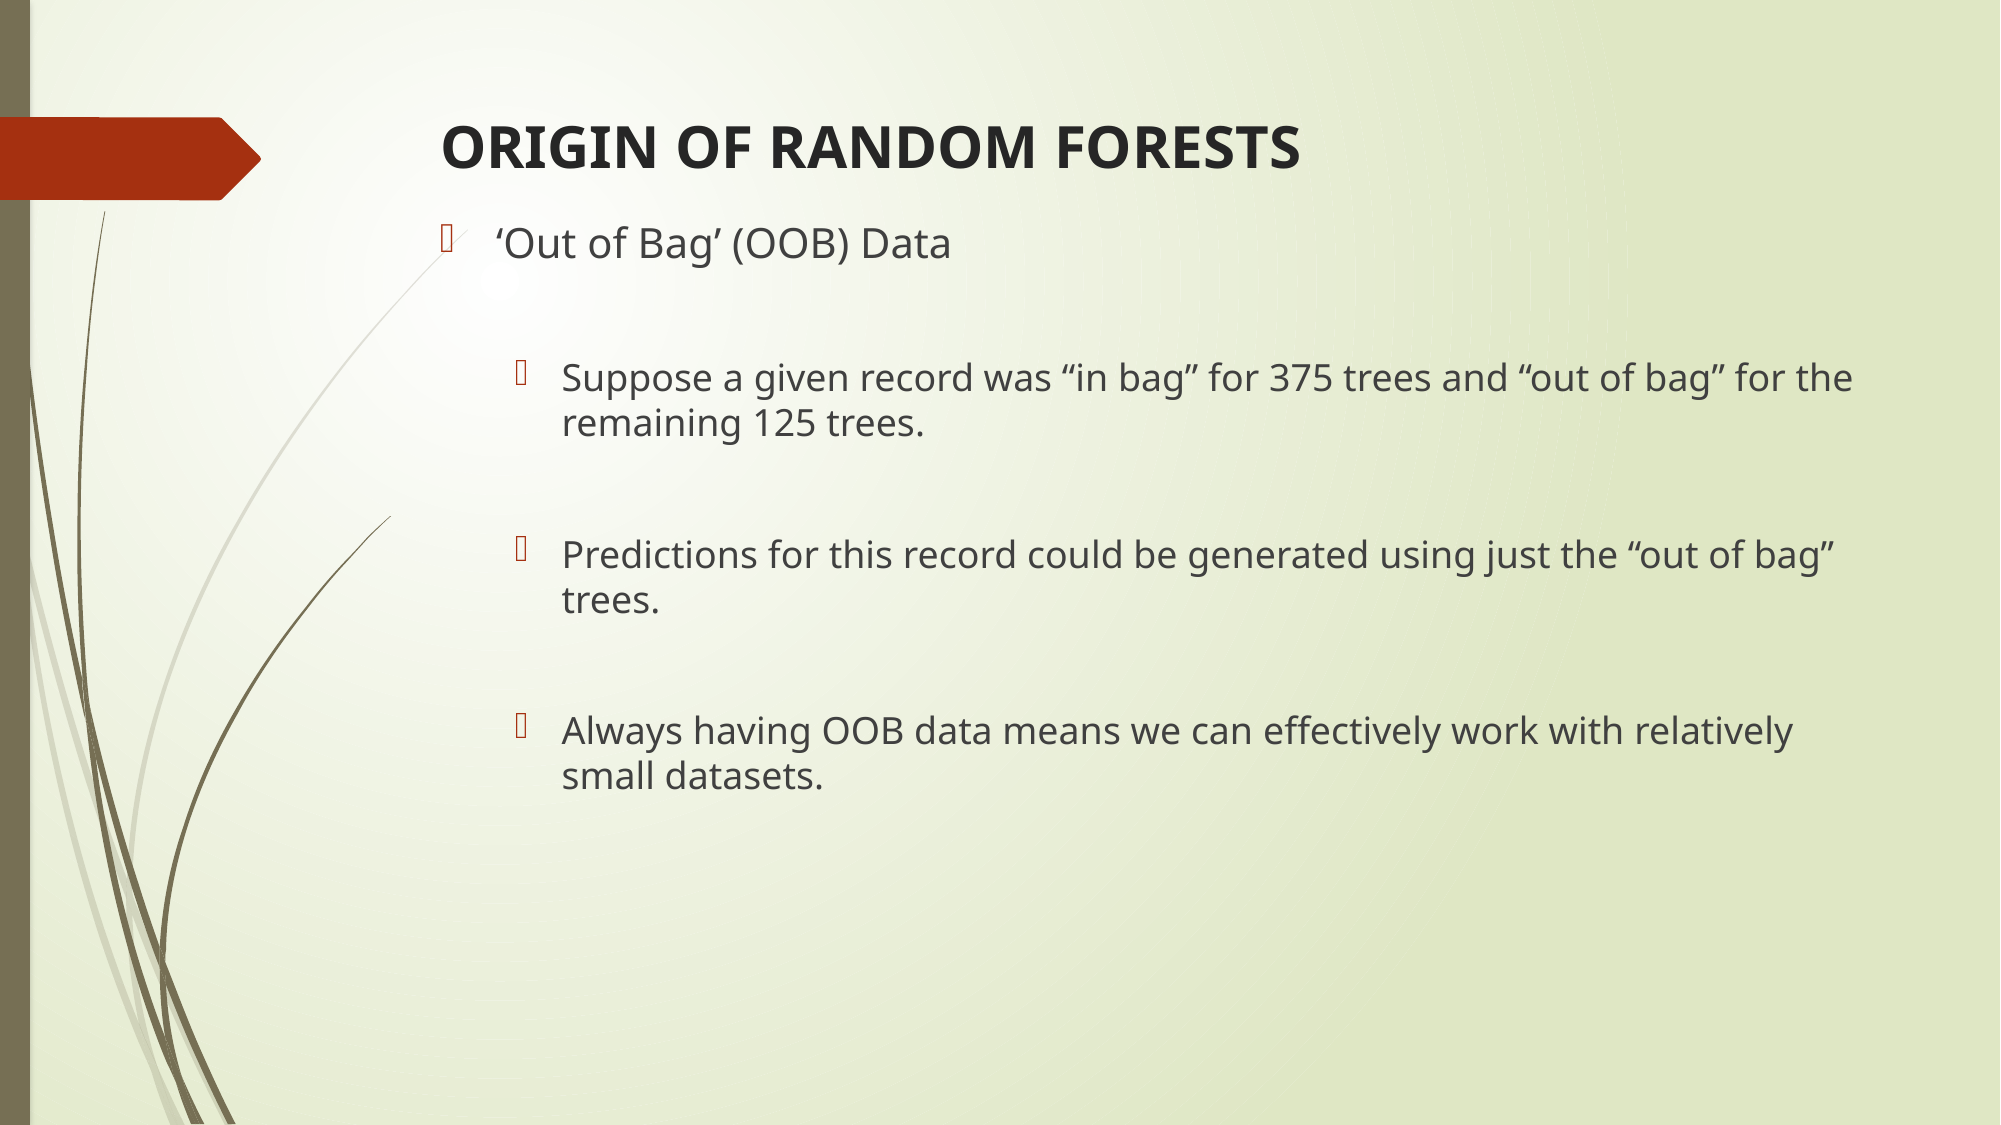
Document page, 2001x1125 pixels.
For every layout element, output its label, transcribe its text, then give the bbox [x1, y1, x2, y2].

title ORIGIN OF RANDOM FORESTS [425, 102, 1888, 185]
list ‘Out of Bag’ (OOB) Data Suppose a given record was “in bag” for 375 trees and “out of bag” for the remaining 125 trees. Predictions for this record could be generated using just the “out of bag” trees. Always having OOB data means we can effectively work with relatively small datasets. [424, 209, 1888, 970]
